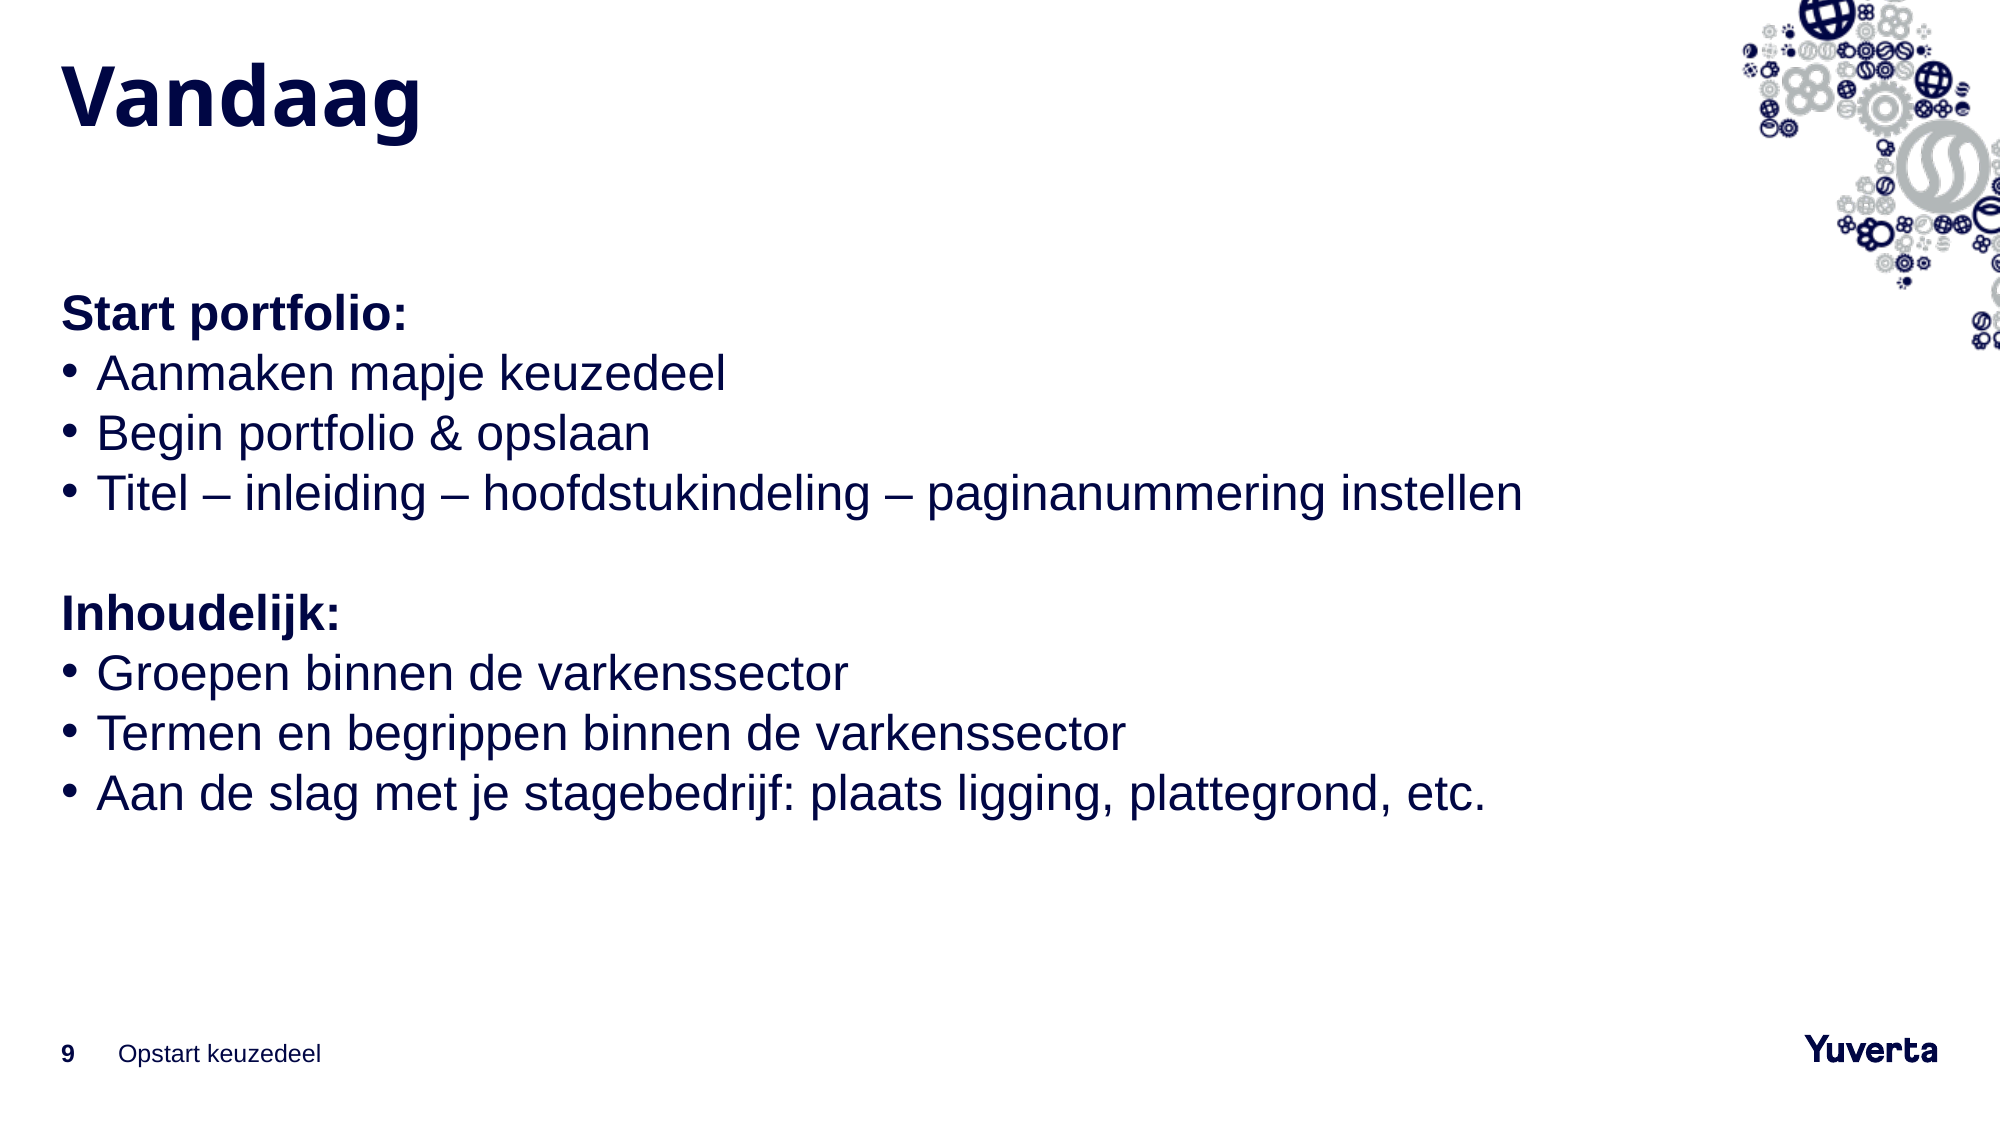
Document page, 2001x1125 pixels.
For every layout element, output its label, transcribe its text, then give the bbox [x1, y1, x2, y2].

footer Opstart keuzedeel [118, 1037, 987, 1073]
list Start portfolio: Aanmaken mapje keuzedeel Begin portfolio & opslaan Titel – inleiding – hoofdstukindeling – paginanummering instellen Inhoudelijk: Groepen binnen de varkenssector Termen en begrippen binnen de varkenssector Aan de slag met je stagebedrijf: plaats ligging, plattegrond, etc. [60, 280, 1940, 1006]
title Vandaag [60, 48, 1720, 239]
slide_number 9 [60, 1037, 113, 1073]
picture [0, 0, 2000, 1125]
